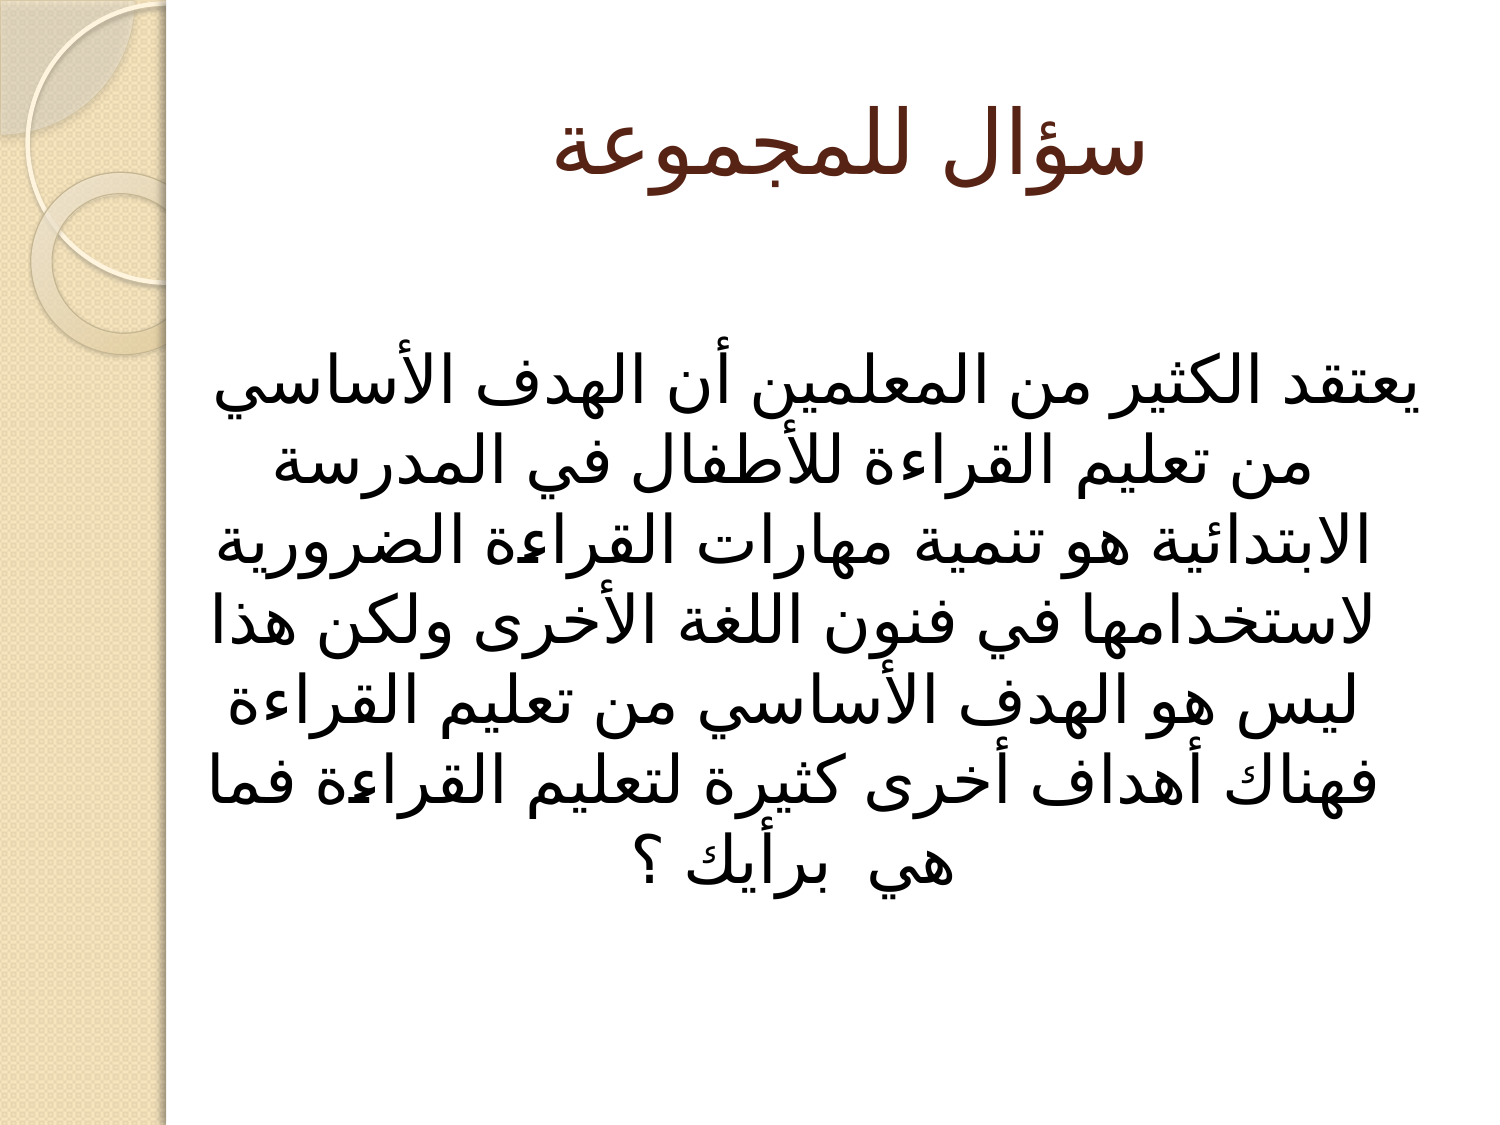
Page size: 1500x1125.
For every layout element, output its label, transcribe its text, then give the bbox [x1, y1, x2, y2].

list يعتقد الكثير من المعلمين أن الهدف الأساسي من تعليم القراءة للأطفال في المدرسة الابتدائية هو تنمية مهارات القراءة الضرورية لاستخدامها في فنون اللغة الأخرى ولكن هذا ليس هو الهدف الأساسي من تعليم القراءة فهناك أهداف أخرى كثيرة لتعليم القراءة فما هي برأيك ؟ [183, 237, 1466, 1025]
title سؤال للمجموعة [235, 45, 1466, 233]
